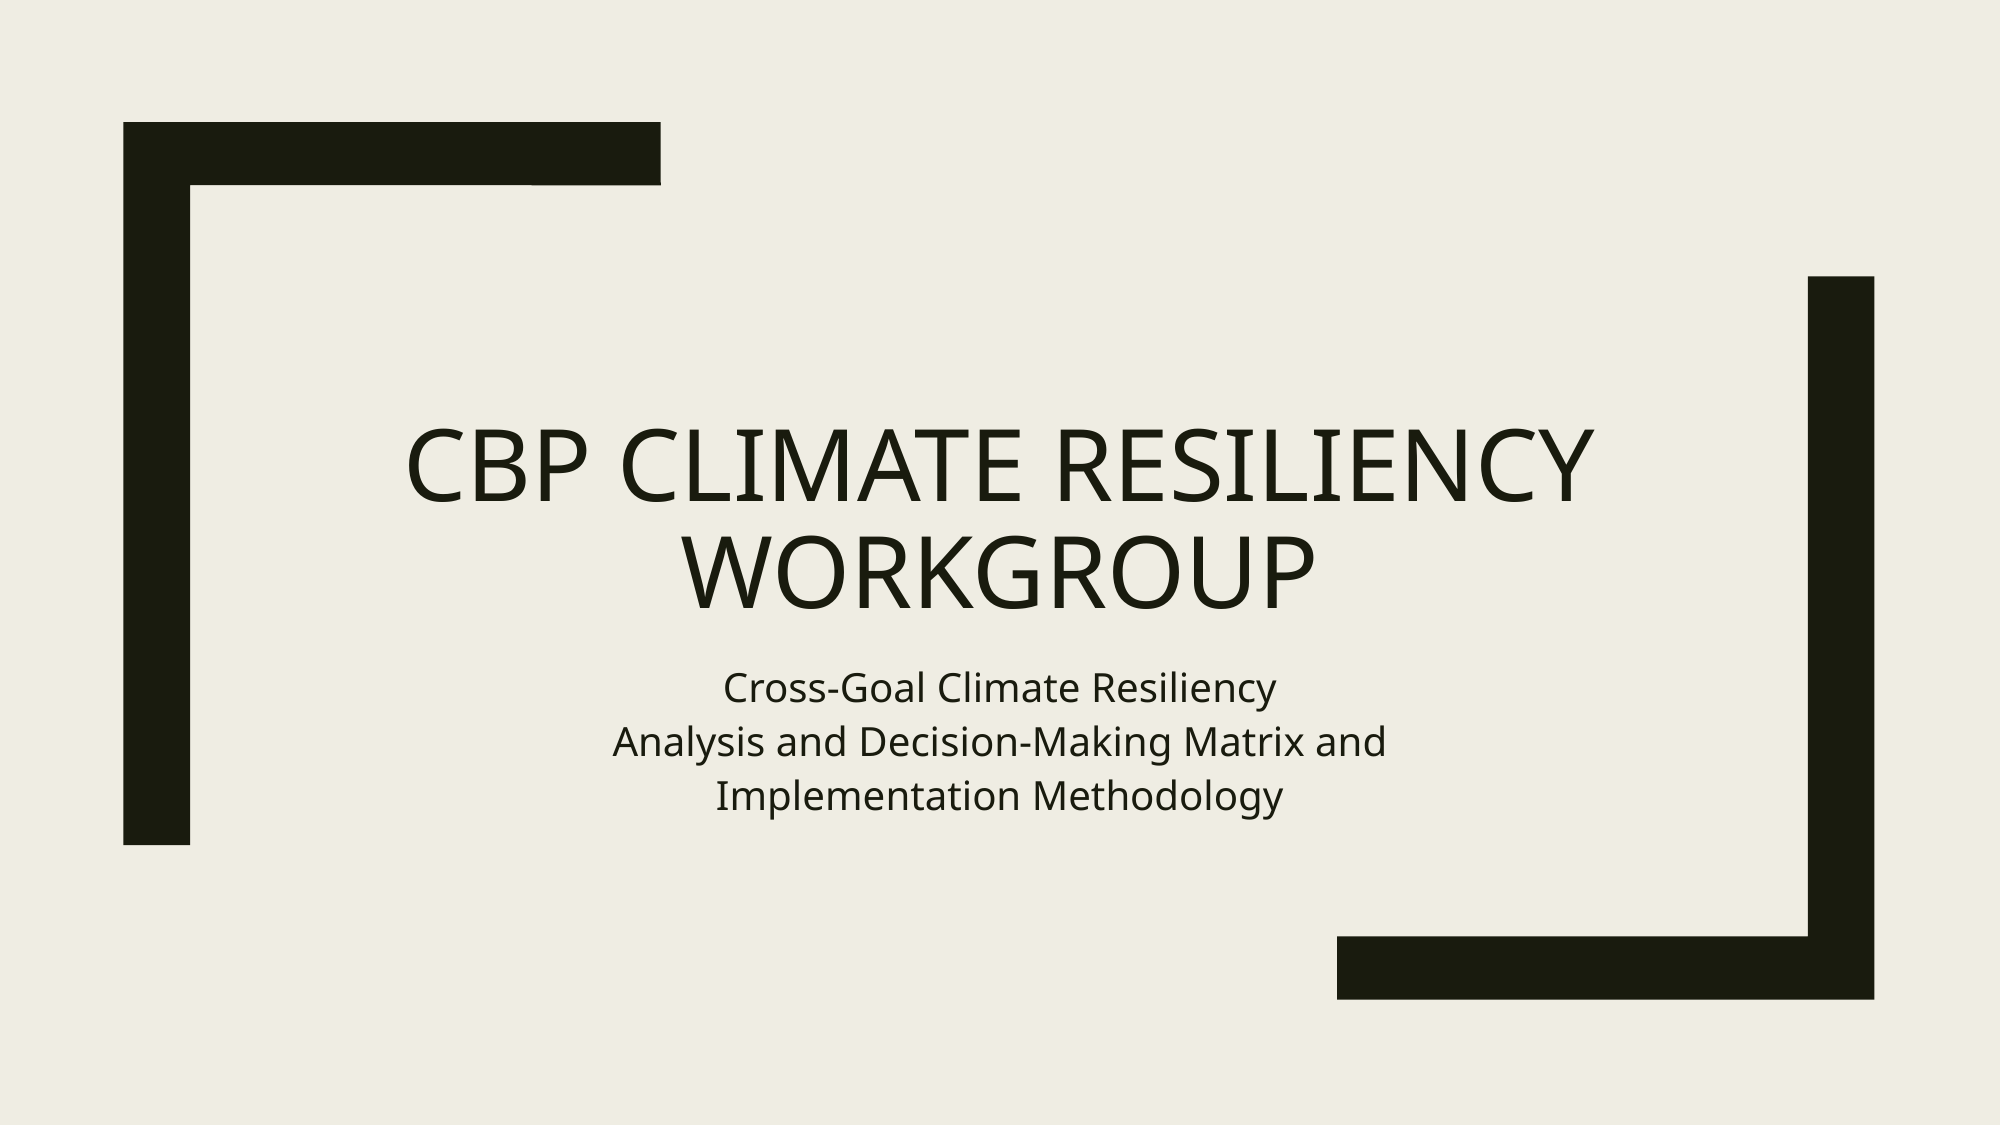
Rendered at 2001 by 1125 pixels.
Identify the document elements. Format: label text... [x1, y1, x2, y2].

subtitle Cross-Goal Climate Resiliency Analysis and Decision-Making Matrix and Implementation Methodology [439, 649, 1561, 828]
title CBP Climate Resiliency Workgroup [314, 293, 1686, 638]
